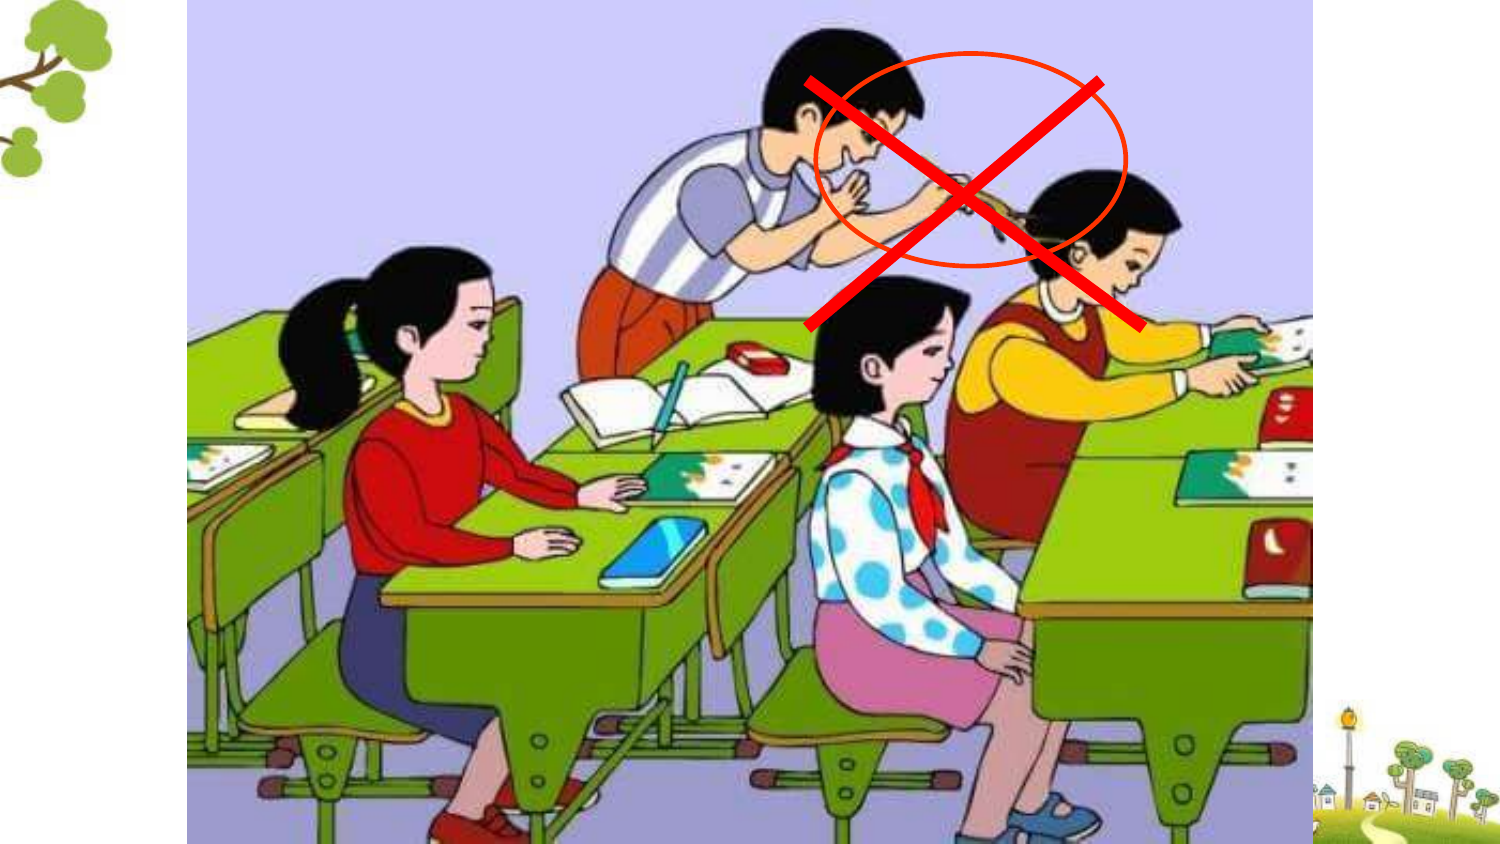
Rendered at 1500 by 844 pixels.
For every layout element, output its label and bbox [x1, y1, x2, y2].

text_box [806, 53, 1144, 329]
picture [0, 0, 1500, 844]
